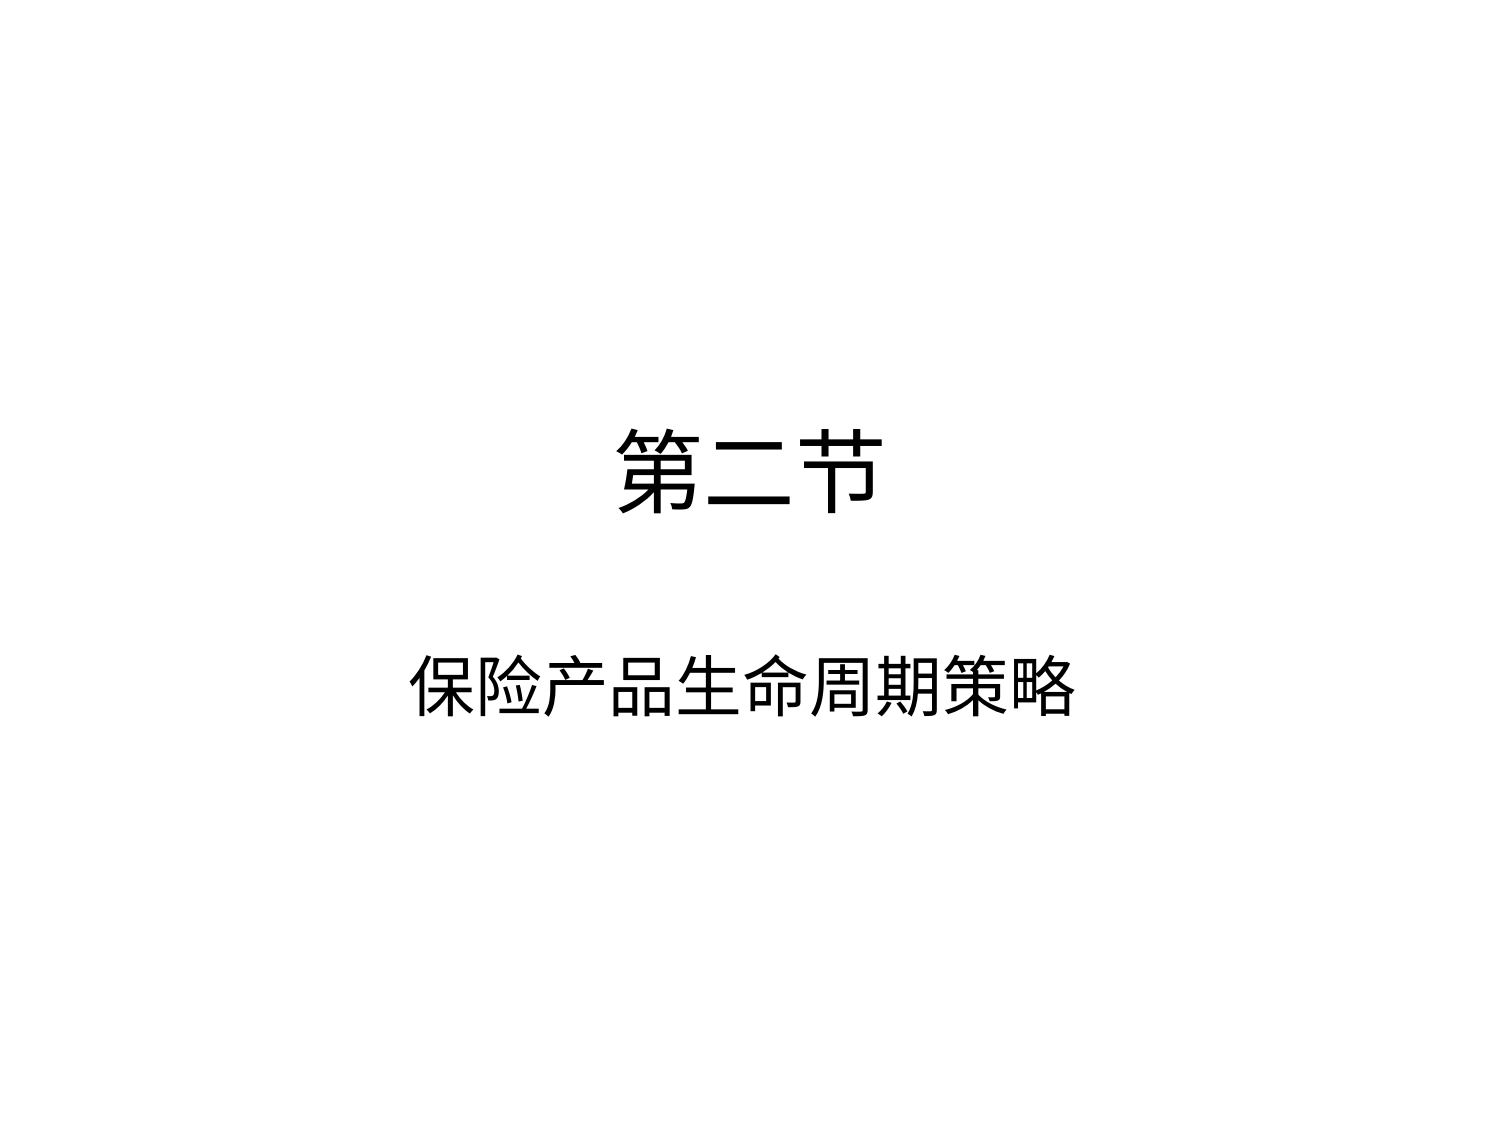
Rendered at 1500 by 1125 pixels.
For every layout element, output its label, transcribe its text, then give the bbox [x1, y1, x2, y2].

subtitle 保险产品生命周期策略 [225, 637, 1275, 925]
title 第二节 [112, 349, 1388, 591]
